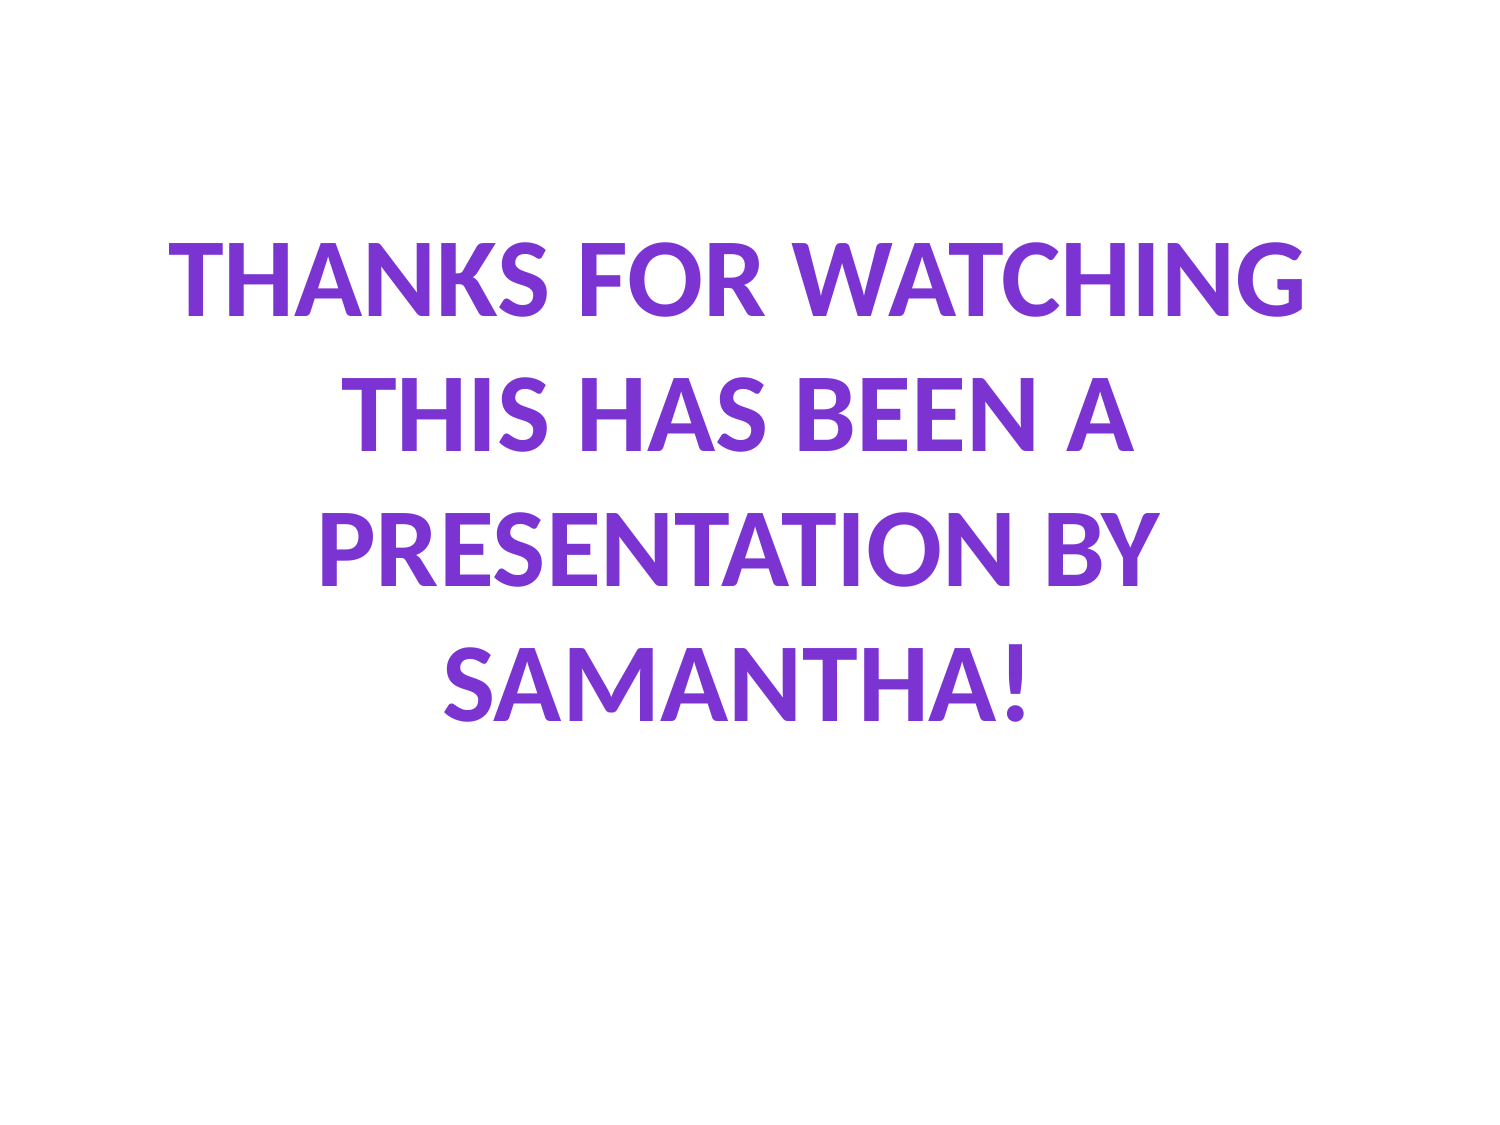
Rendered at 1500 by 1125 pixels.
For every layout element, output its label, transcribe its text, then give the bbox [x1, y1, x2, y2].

text_box Thanks for watching This has been a Presentation by Samantha! [147, 196, 1330, 752]
